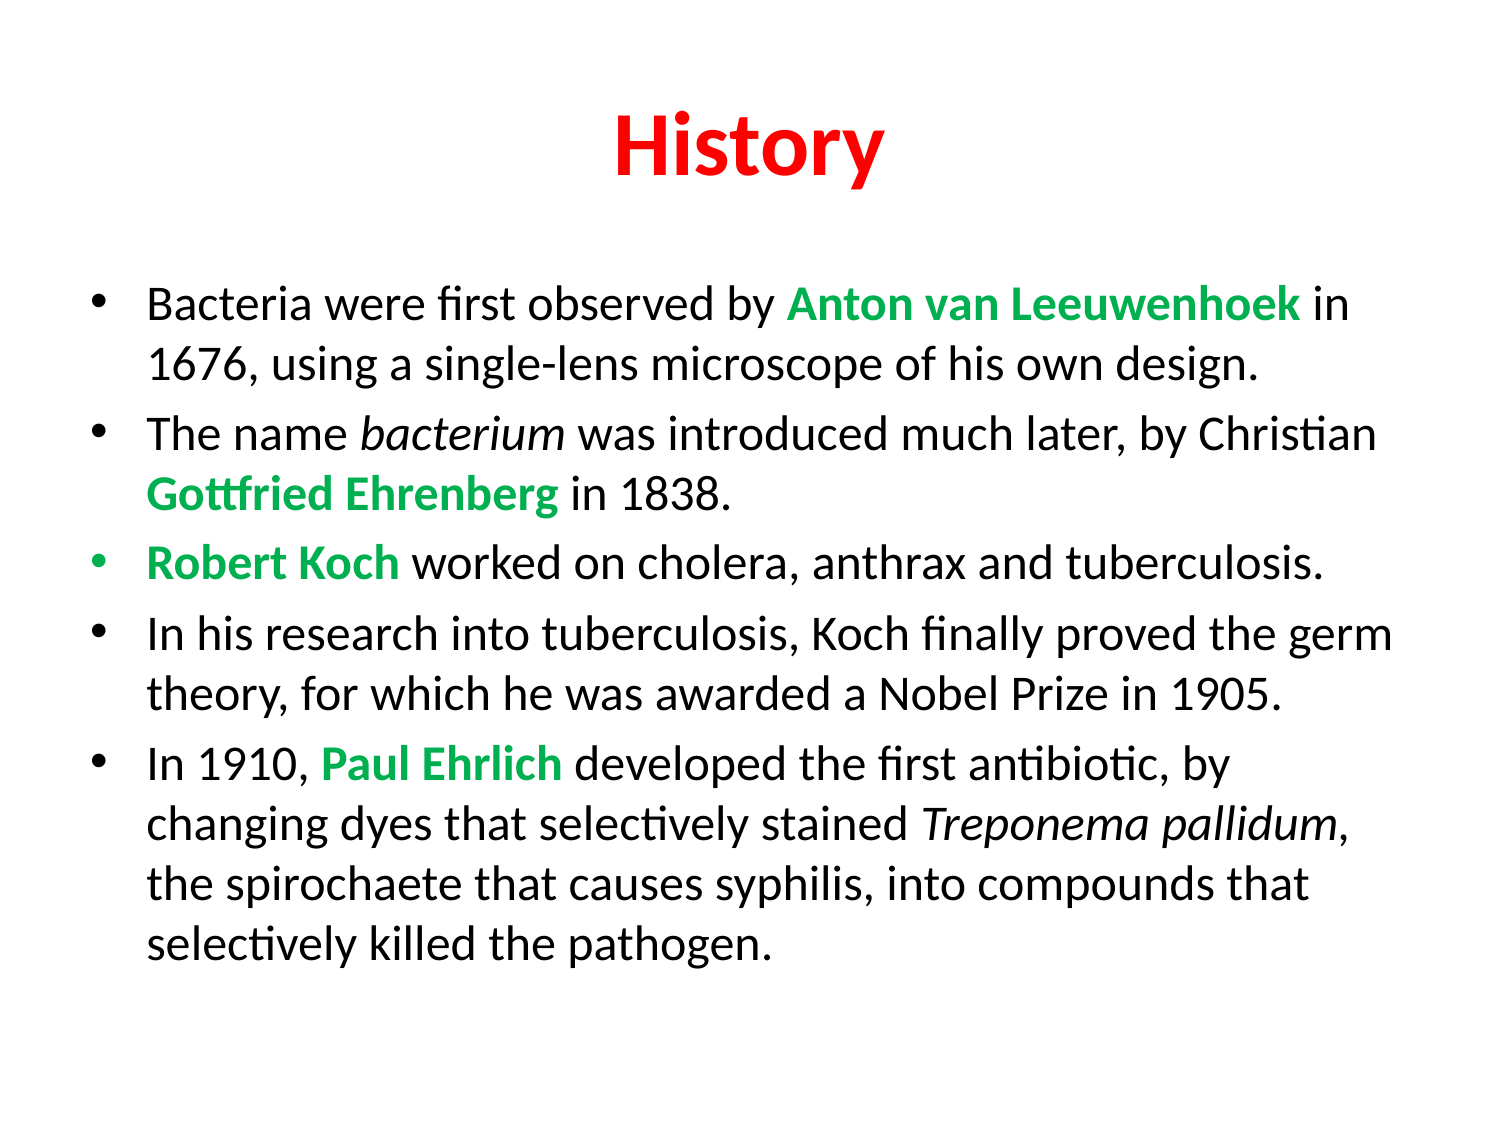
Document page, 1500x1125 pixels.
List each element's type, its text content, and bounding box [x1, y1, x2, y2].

list Bacteria were first observed by Anton van Leeuwenhoek in 1676, using a single-lens microscope of his own design. The name bacterium was introduced much later, by Christian Gottfried Ehrenberg in 1838. Robert Koch worked on cholera, anthrax and tuberculosis. In his research into tuberculosis, Koch finally proved the germ theory, for which he was awarded a Nobel Prize in 1905. In 1910, Paul Ehrlich developed the first antibiotic, by changing dyes that selectively stained Treponema pallidum, the spirochaete that causes syphilis, into compounds that selectively killed the pathogen. [75, 262, 1425, 1005]
title History [75, 45, 1425, 233]
